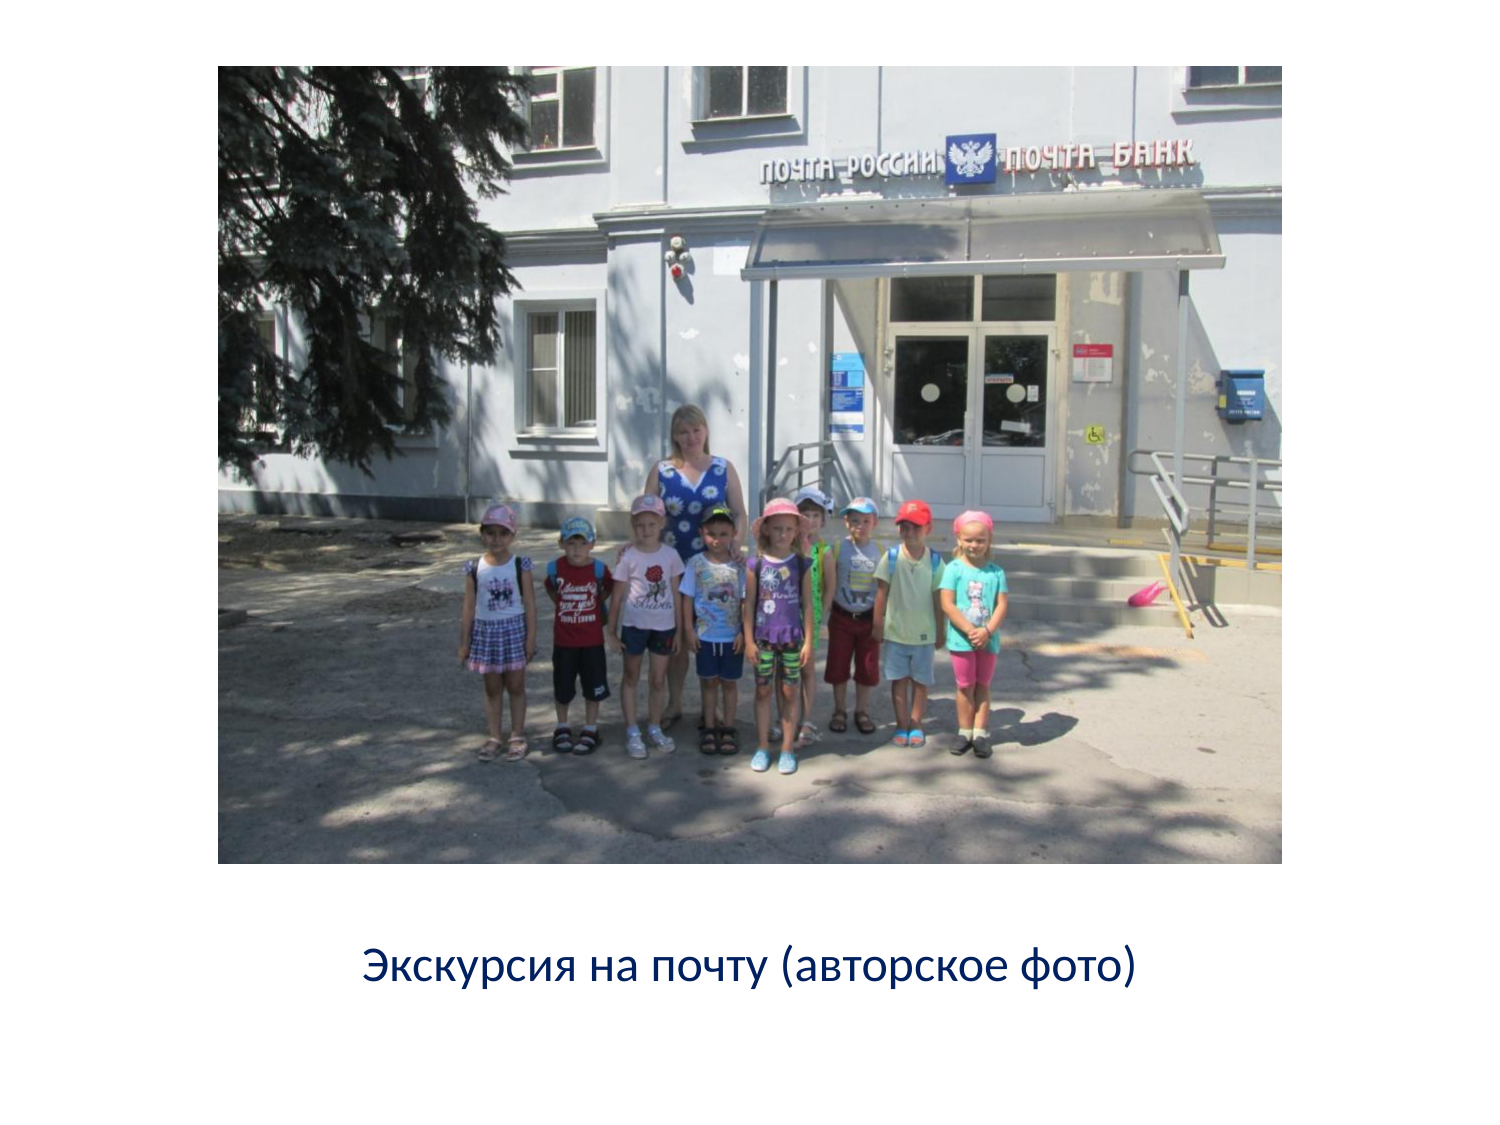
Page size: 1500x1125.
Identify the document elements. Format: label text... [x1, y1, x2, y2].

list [218, 66, 1282, 864]
title Экскурсия на почту (авторское фото) [75, 914, 1425, 1008]
